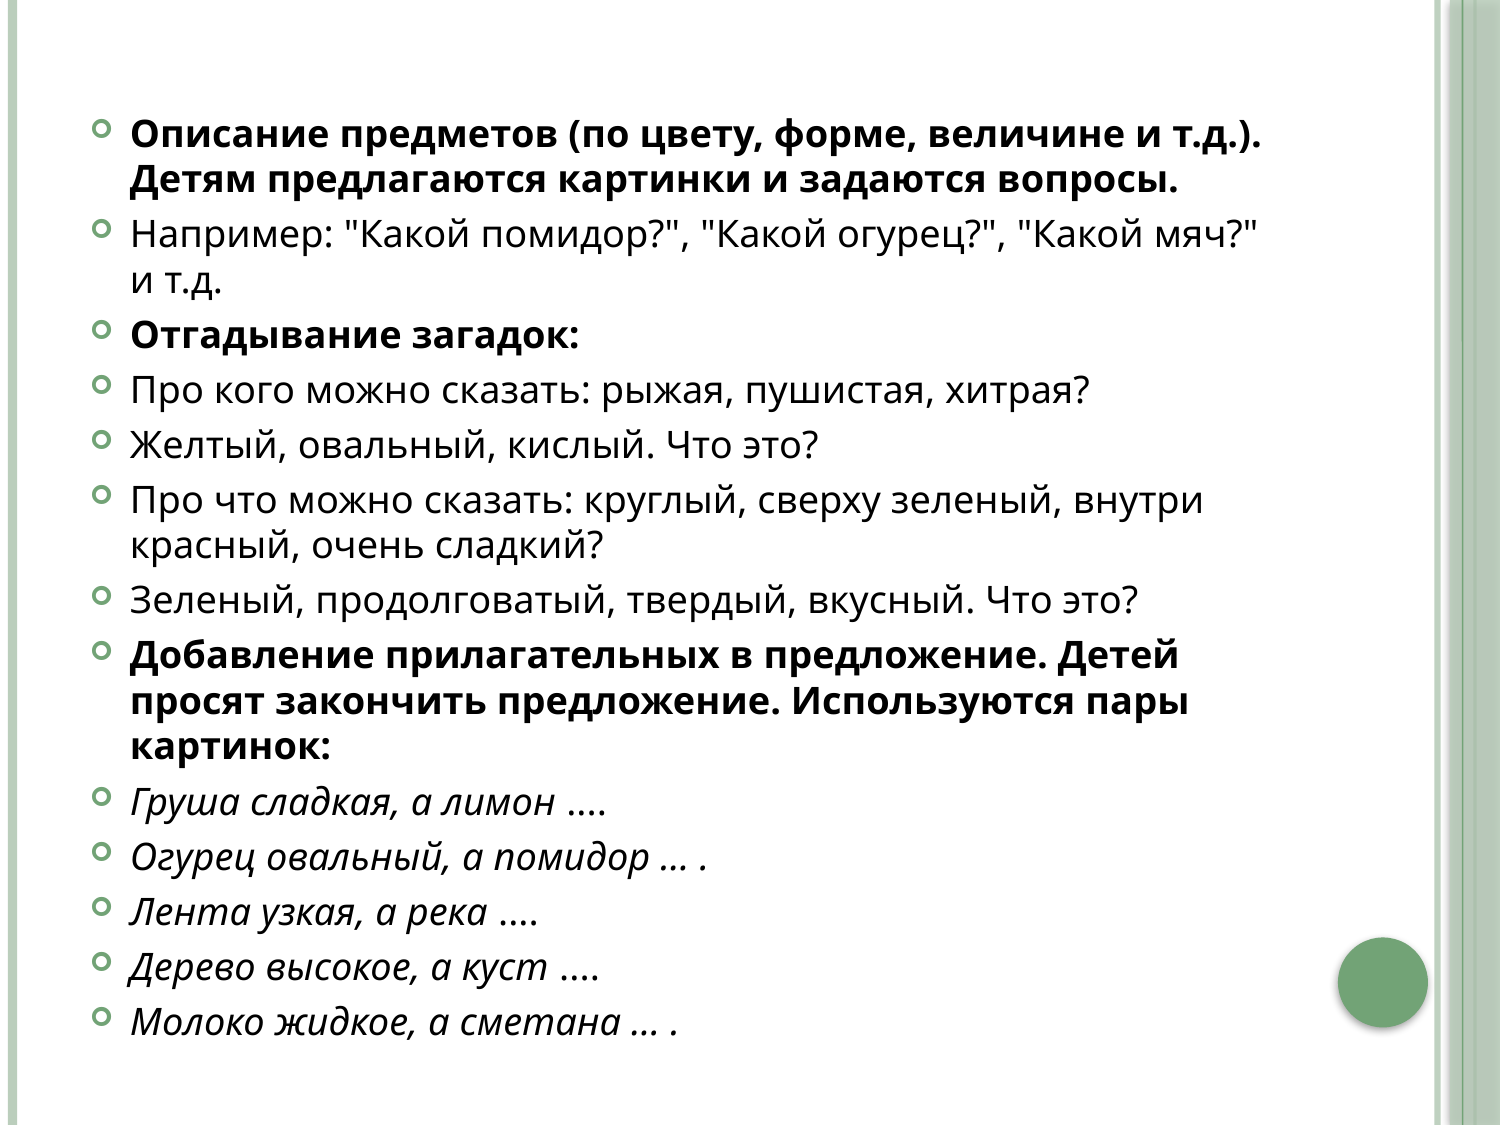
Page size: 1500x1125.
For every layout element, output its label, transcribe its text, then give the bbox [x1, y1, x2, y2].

list Описание предметов (по цвету, форме, величине и т.д.). Детям предлагаются картинки и задаются вопросы. Например: "Какой помидор?", "Какой огурец?", "Какой мяч?" и т.д. Отгадывание загадок: Про кого можно сказать: рыжая, пушистая, хитрая? Желтый, овальный, кислый. Что это? Про что можно сказать: круглый, сверху зеленый, внутри красный, очень сладкий? Зеленый, продолговатый, твердый, вкусный. Что это? Добавление прилагательных в предложение. Детей просят закончить предложение. Используются пары картинок: Груша сладкая, а лимон .... Огурец овальный, а помидор ... . Лента узкая, а река .... Дерево высокое, а куст .... Молоко жидкое, а сметана ... . [75, 101, 1300, 1062]
